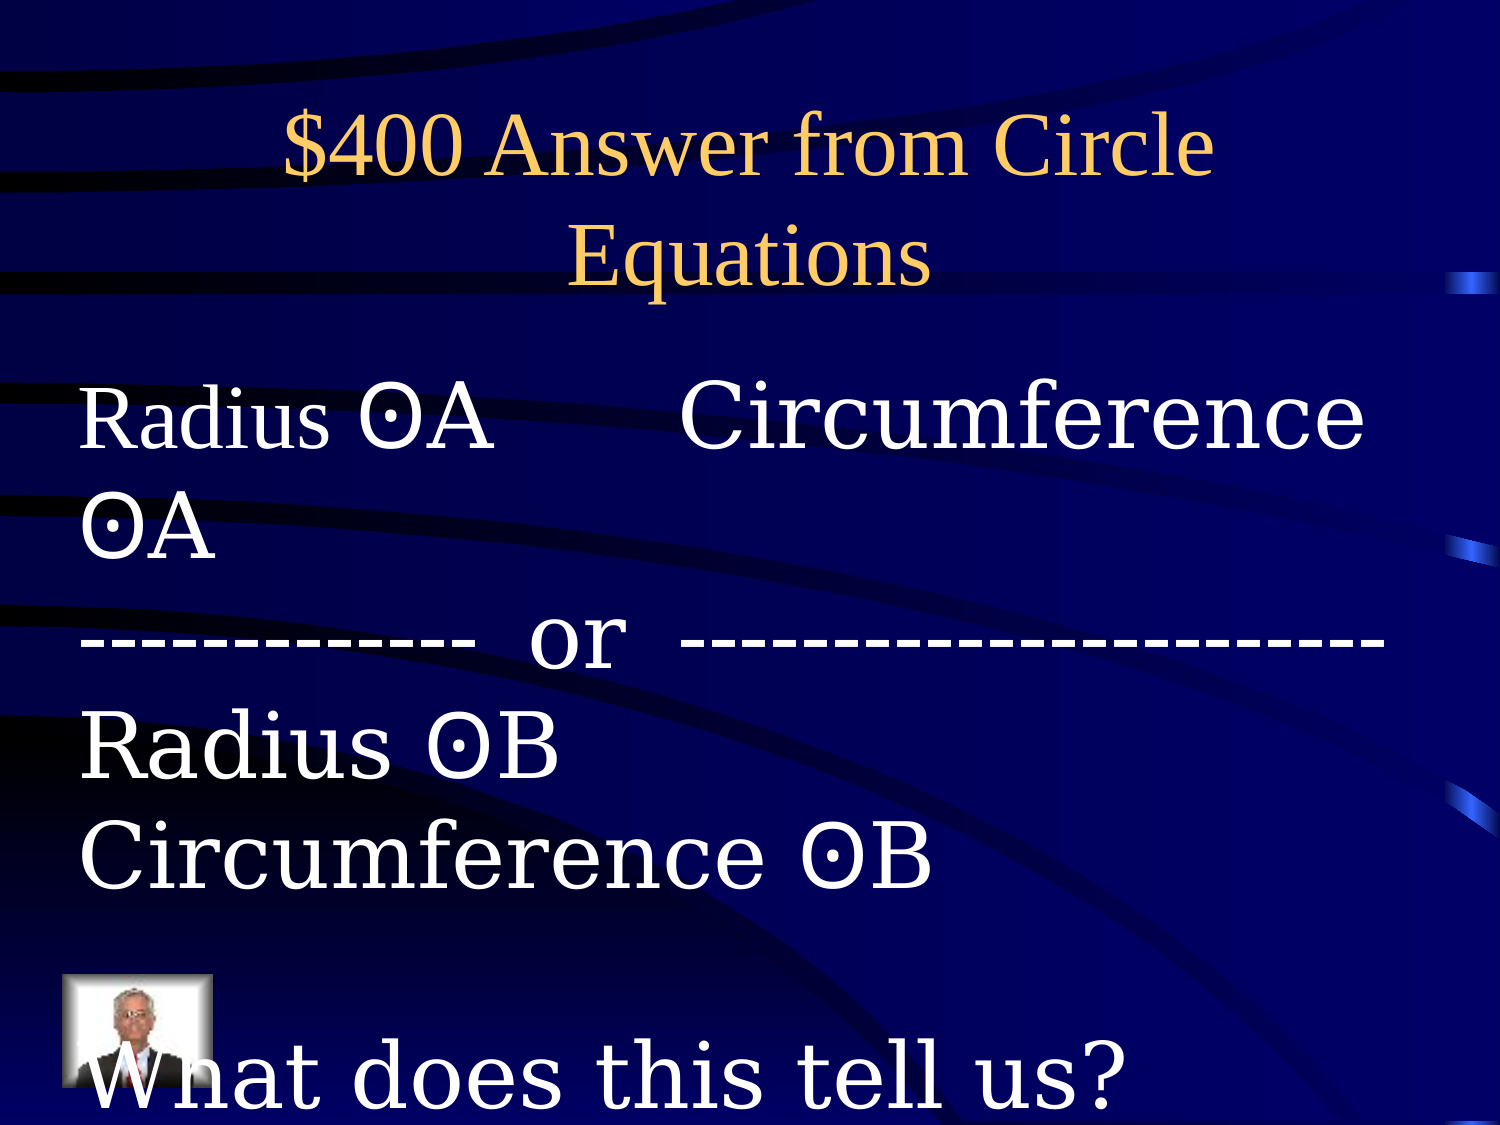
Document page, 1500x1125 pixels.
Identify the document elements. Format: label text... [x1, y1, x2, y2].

text_box Radius ʘA Circumference ʘA ------------- or ----------------------- Radius ʘB Circumference ʘB What does this tell us? [62, 349, 1500, 1125]
picture [62, 974, 213, 1088]
title $400 Answer from Circle Equations [112, 99, 1388, 288]
